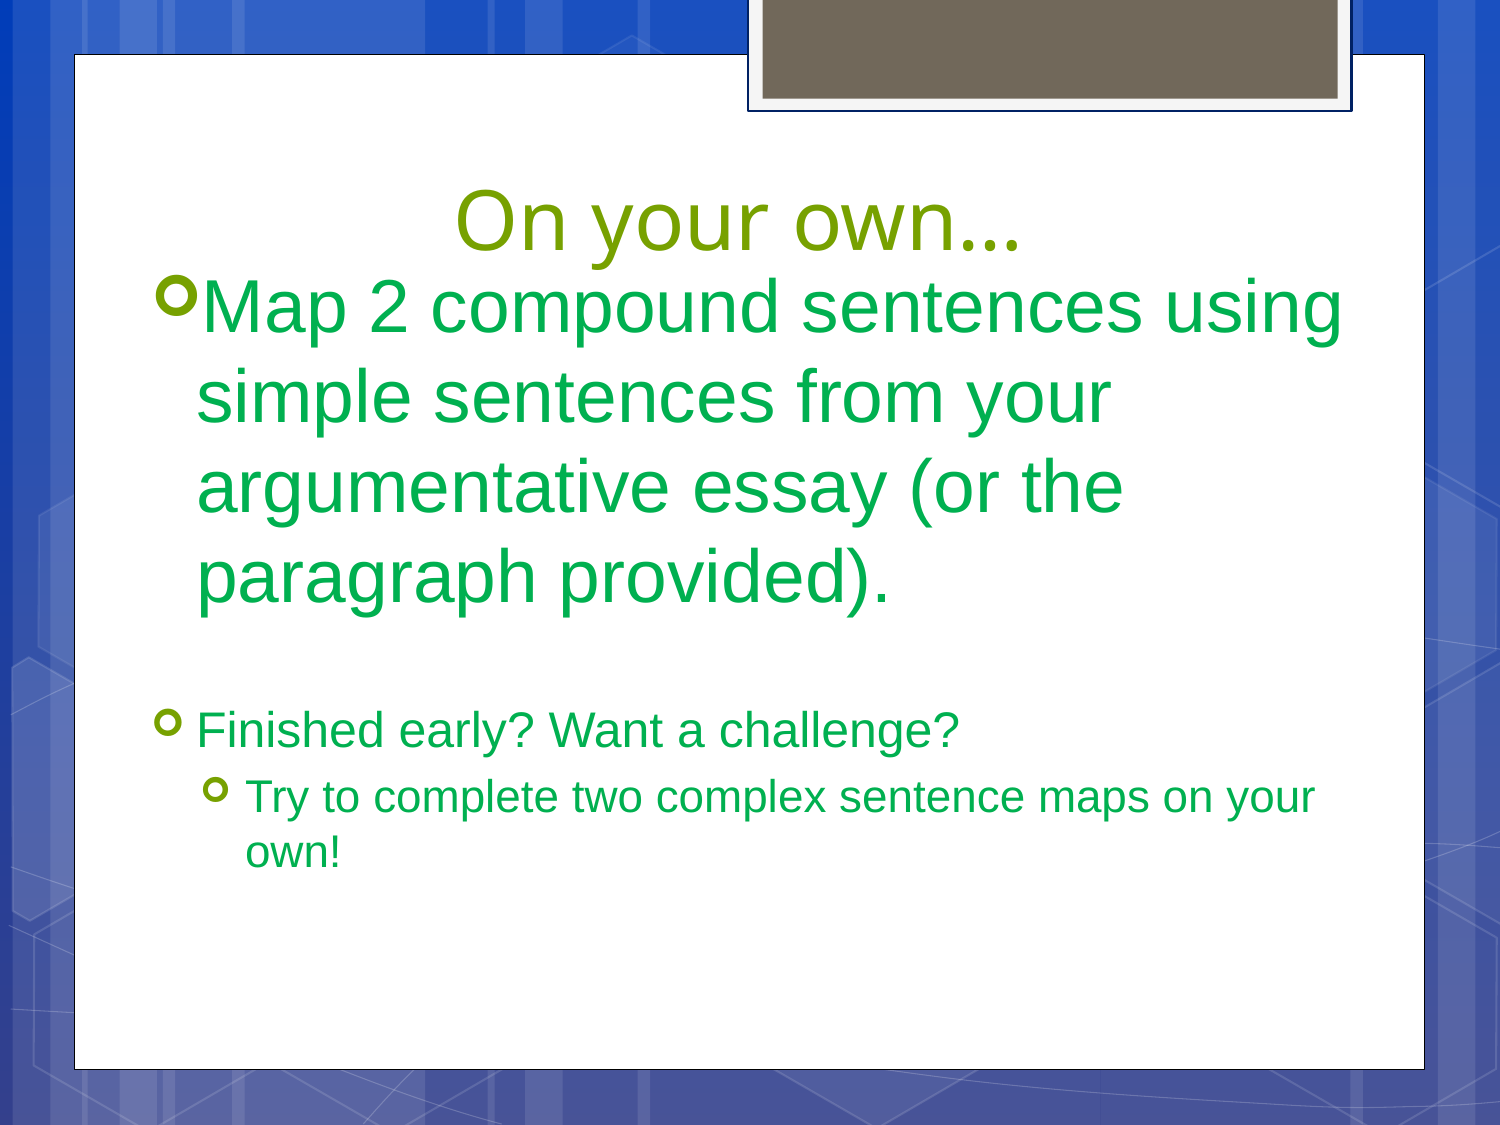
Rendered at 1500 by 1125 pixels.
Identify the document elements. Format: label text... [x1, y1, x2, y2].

list Map 2 compound sentences using simple sentences from your argumentative essay (or the paragraph provided). Finished early? Want a challenge? Try to complete two complex sentence maps on your own! [125, 249, 1375, 975]
title On your own… [162, 87, 1315, 249]
